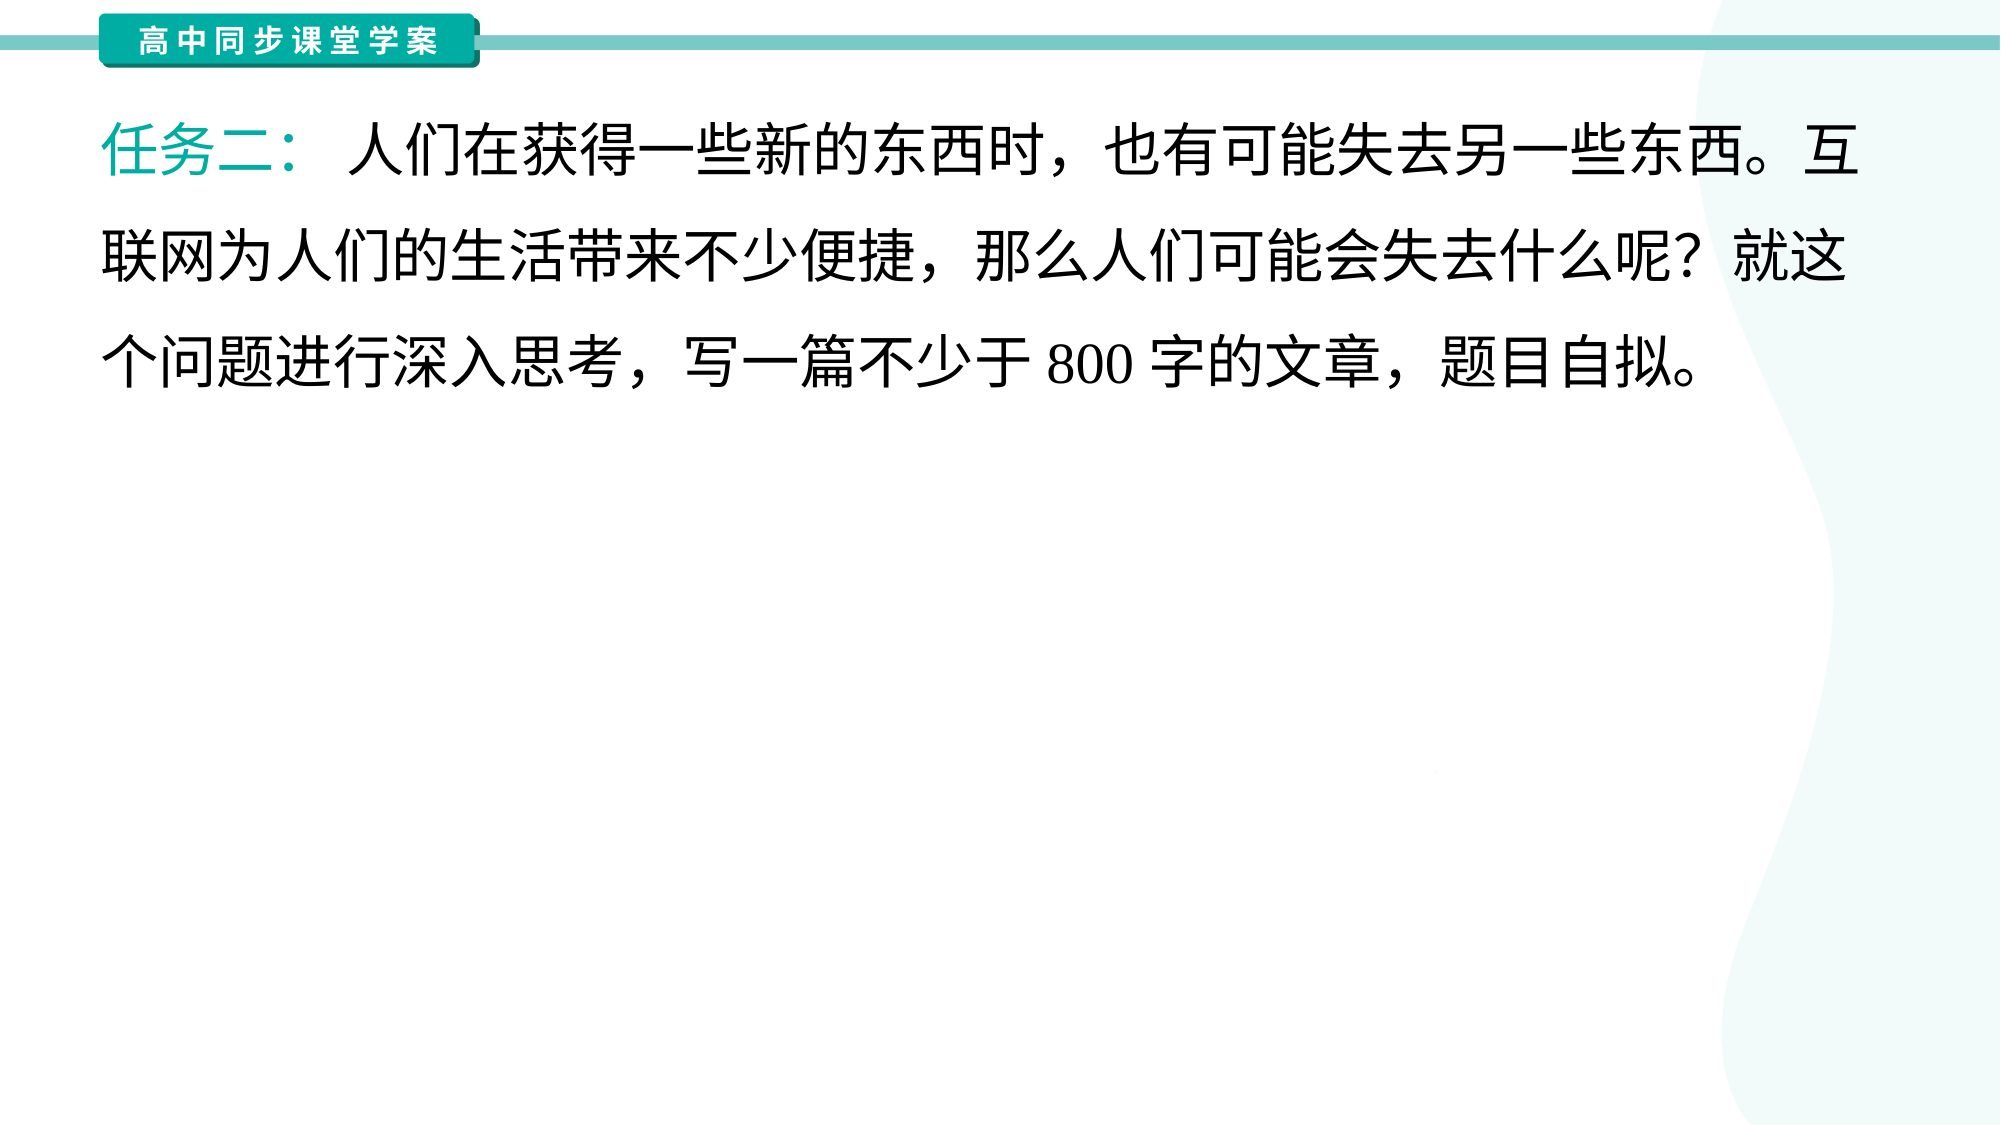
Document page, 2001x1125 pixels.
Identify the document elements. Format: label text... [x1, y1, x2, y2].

picture [0, 0, 2000, 1125]
text_box 任务二： 人们在获得一些新的东西时，也有可能失去另一些东西。互 联网为人们的生活带来不少便捷，那么人们可能会失去什么呢？就这 个问题进行深入思考，写一篇不少于800字的文章，题目自拟。 [100, 76, 1899, 396]
